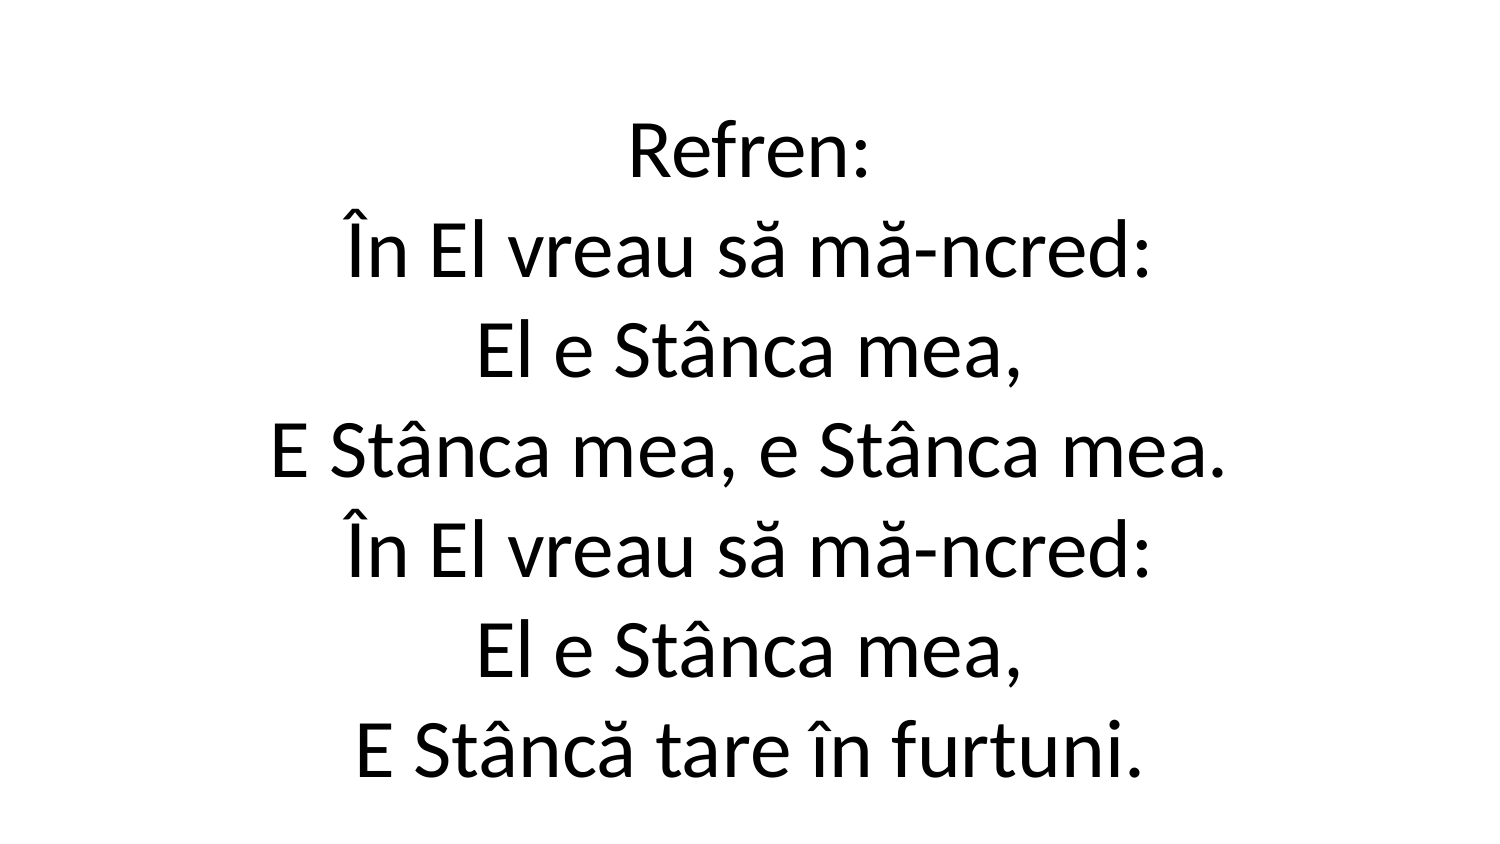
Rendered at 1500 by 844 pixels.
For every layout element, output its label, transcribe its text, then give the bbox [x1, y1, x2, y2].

text_box Refren: În El vreau să mă-ncred: El e Stânca mea, E Stânca mea, e Stânca mea. În El vreau să mă-ncred: El e Stânca mea, E Stâncă tare în furtuni. [254, 42, 1245, 802]
